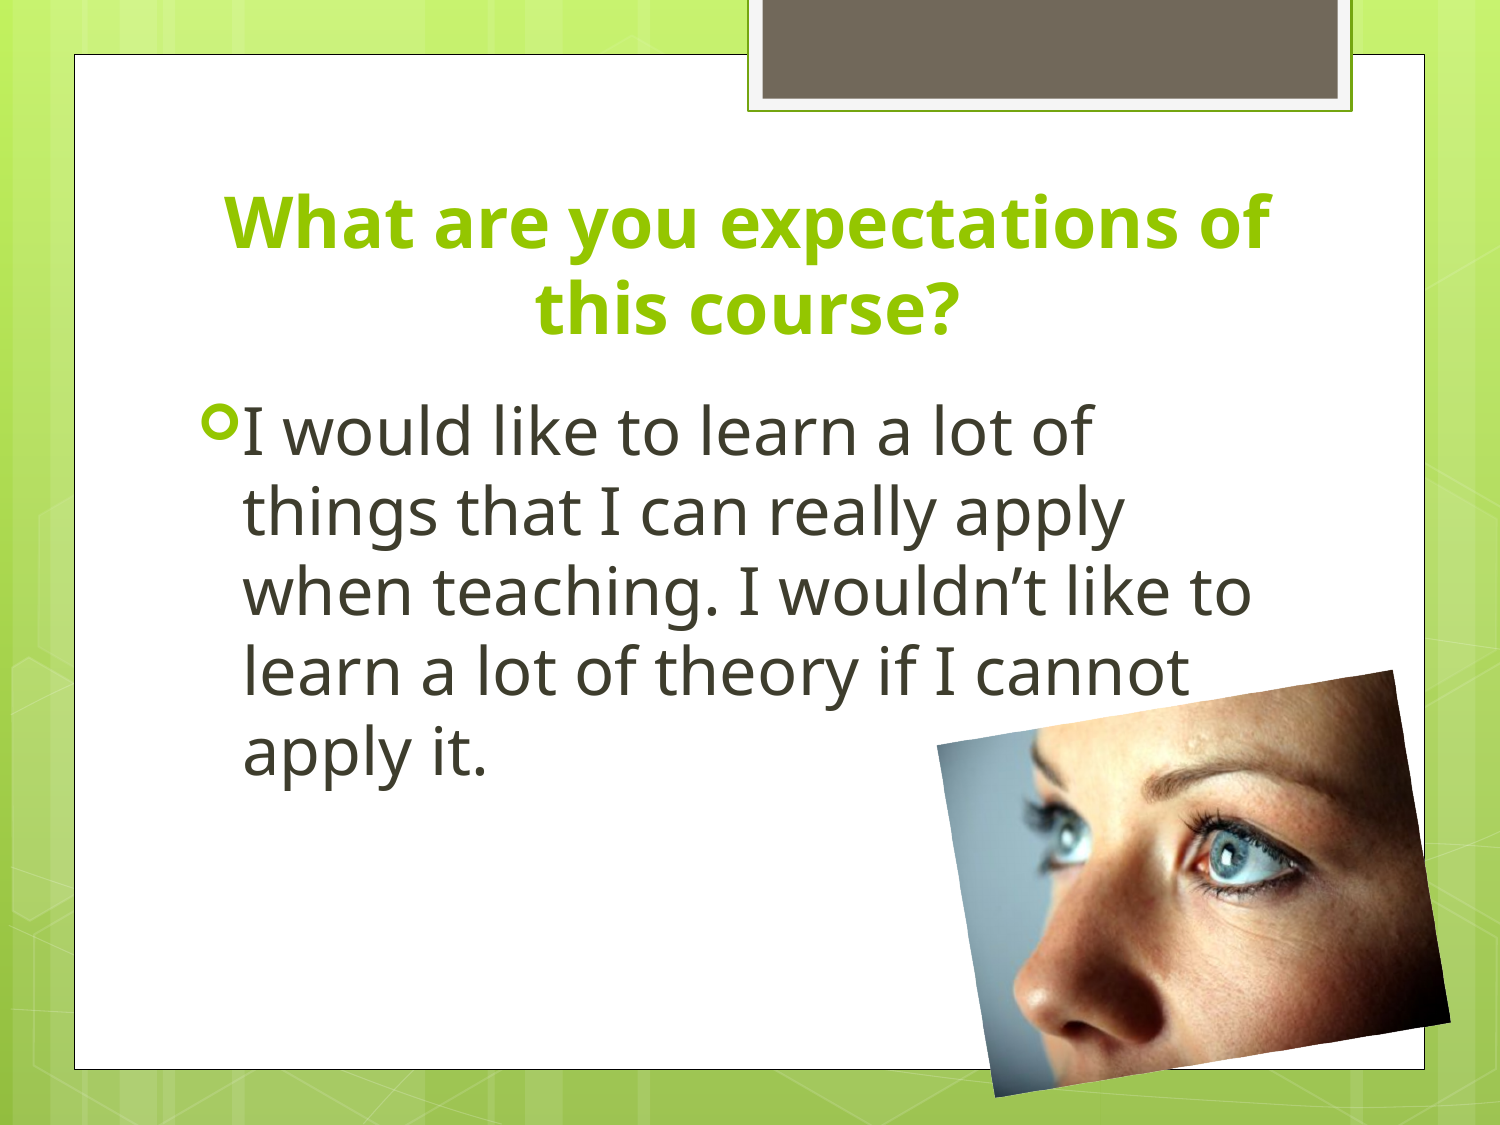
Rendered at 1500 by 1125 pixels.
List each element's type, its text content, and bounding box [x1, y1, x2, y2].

picture [937, 670, 1450, 1097]
title What are you expectations of this course? [171, 168, 1324, 357]
list I would like to learn a lot of things that I can really apply when teaching. I wouldn’t like to learn a lot of theory if I cannot apply it. [171, 381, 1283, 957]
